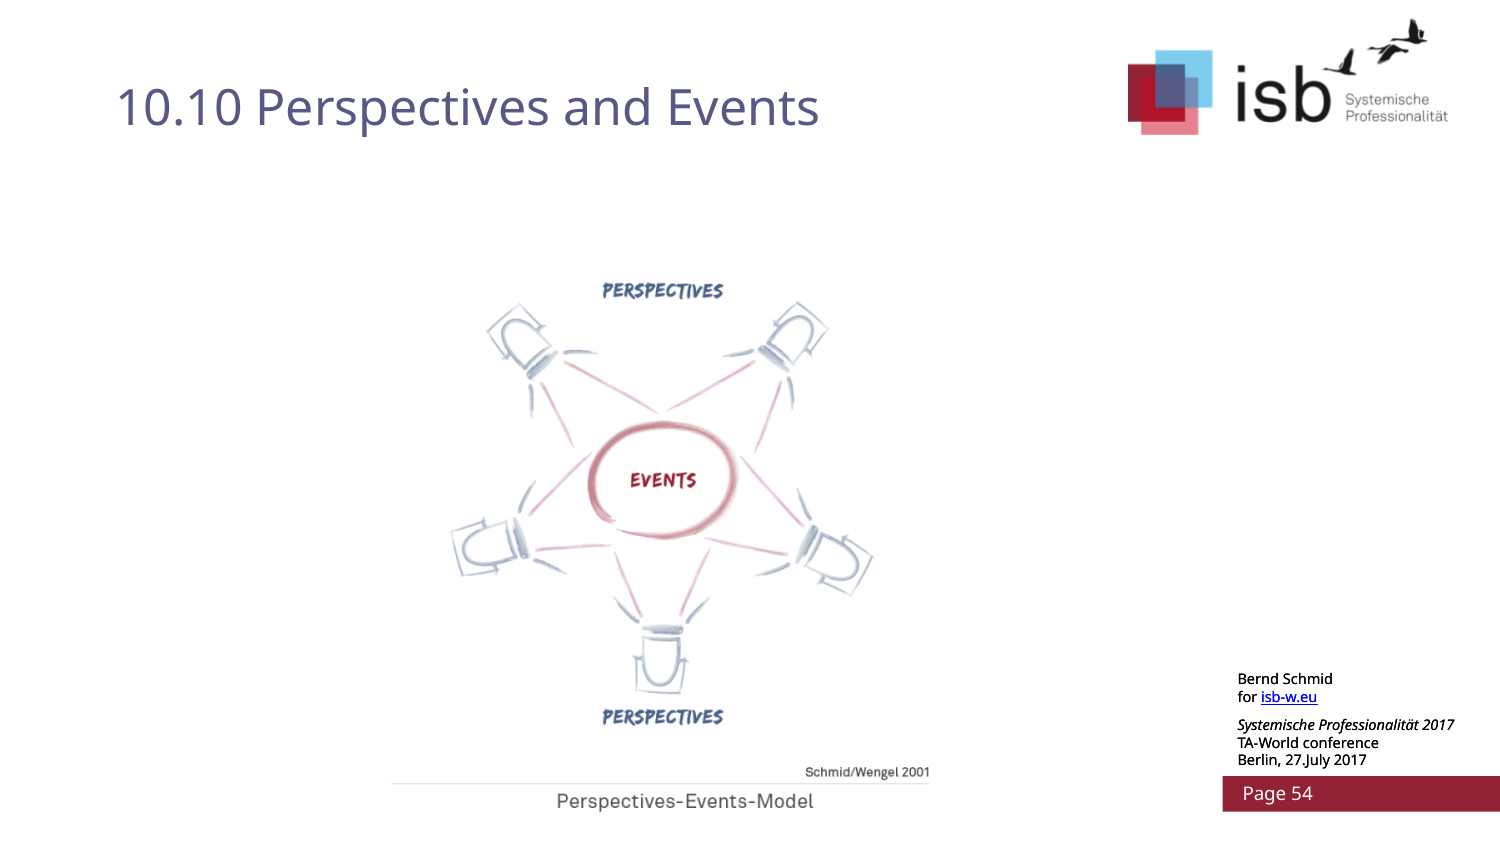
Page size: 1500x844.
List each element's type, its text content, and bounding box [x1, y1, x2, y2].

picture [1128, 14, 1461, 139]
text_box Bernd Schmid for isb-w.eu Systemische Professionalität 2017 TA-World conference Berlin, 27.July 2017 [1222, 543, 1500, 776]
title 10.10 Perspectives and Events [100, 67, 1223, 281]
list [391, 279, 932, 812]
slide_number Page 54 [1222, 776, 1500, 812]
